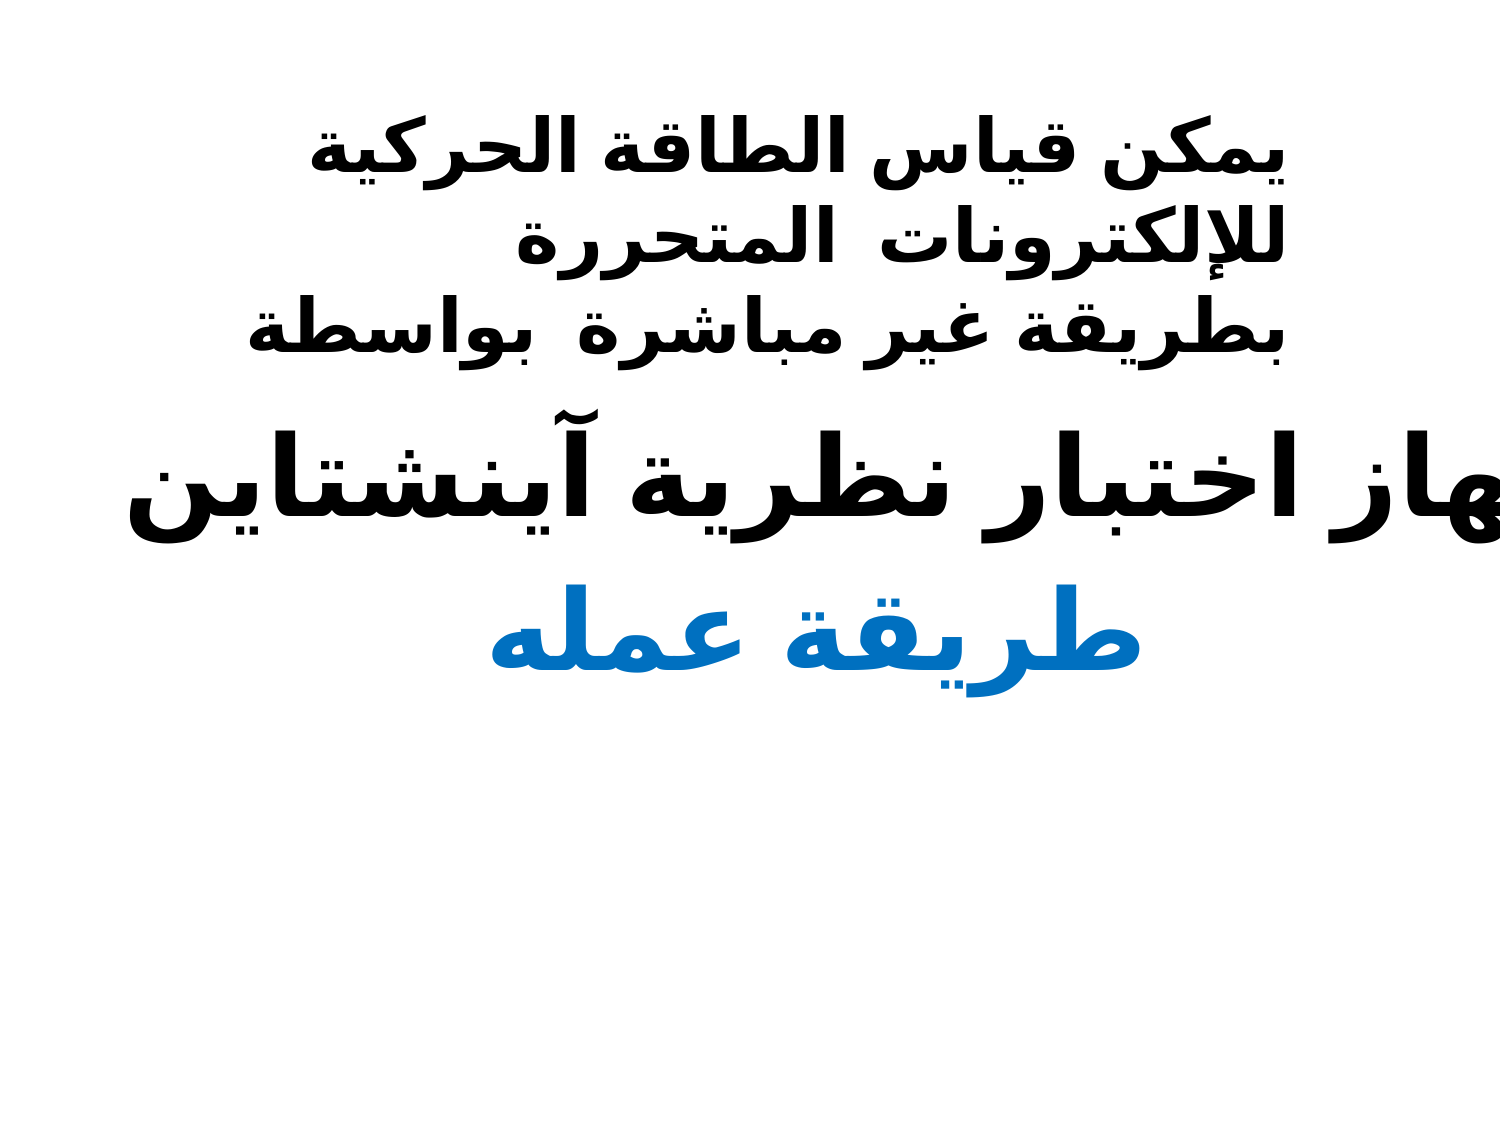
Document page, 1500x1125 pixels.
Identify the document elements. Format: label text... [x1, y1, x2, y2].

text_box طريقة عمله [431, 550, 1164, 701]
text_box يمكن قياس الطاقة الحركية للإلكترونات المتحررة بطريقة غير مباشرة بواسطة [206, 89, 1306, 375]
text_box جهاز اختبار نظرية آينشتاين [79, 397, 1500, 547]
